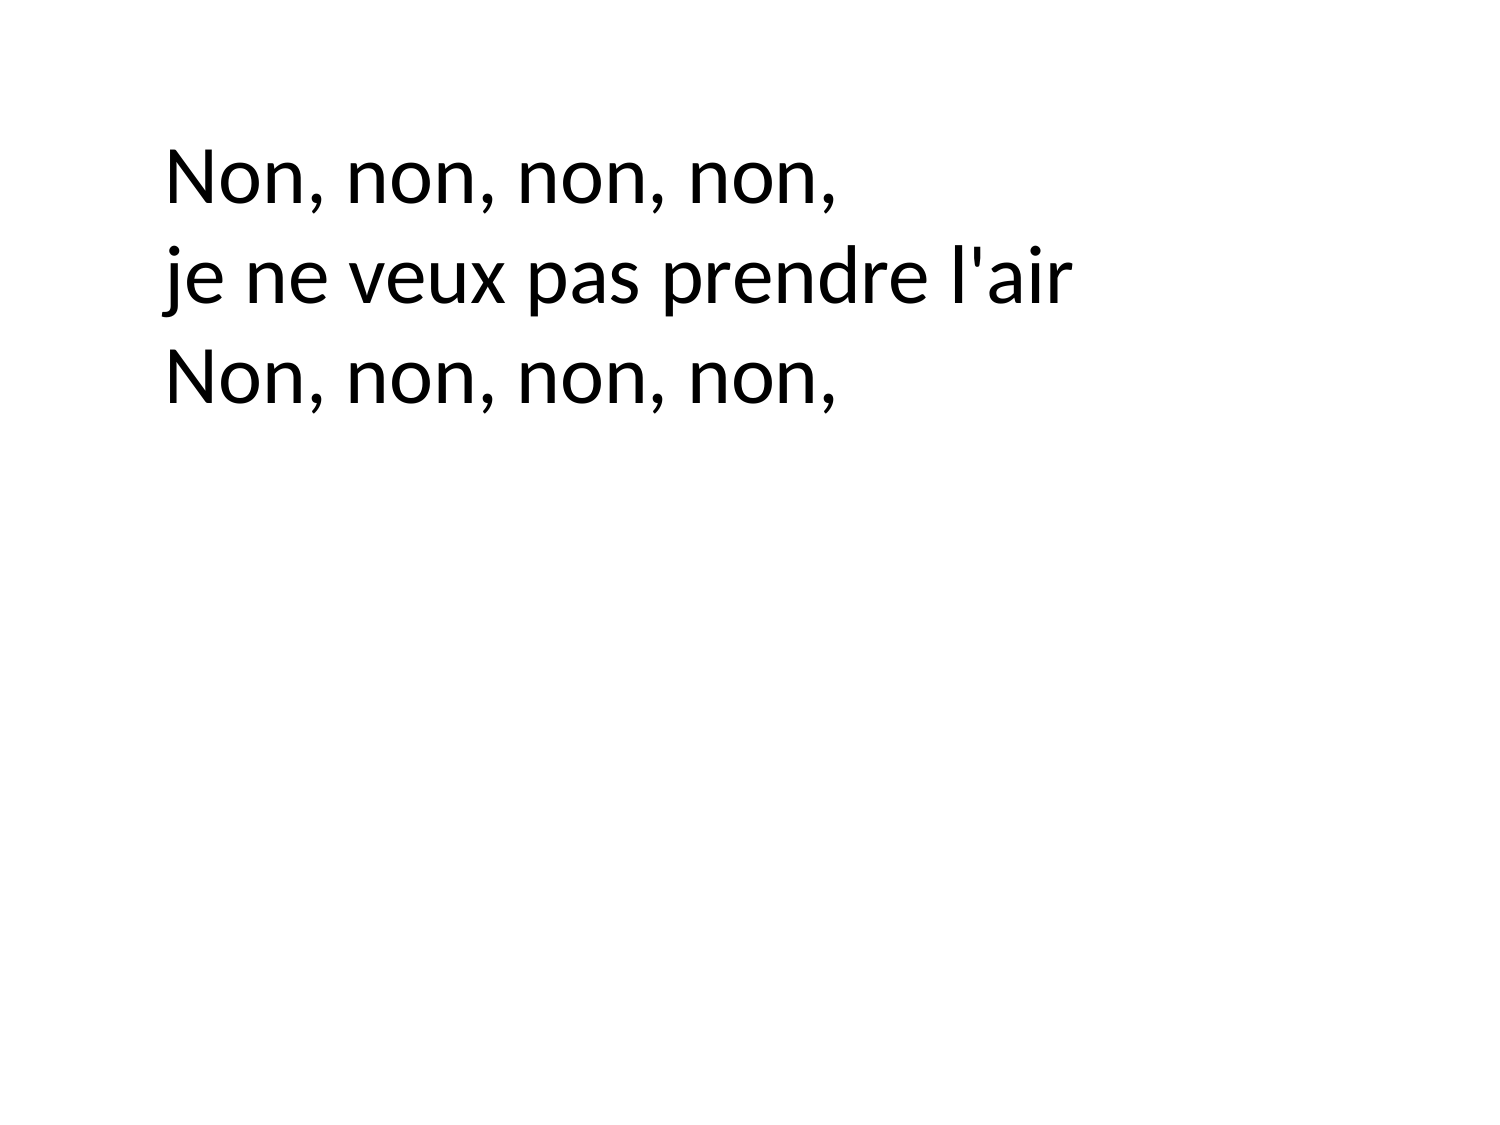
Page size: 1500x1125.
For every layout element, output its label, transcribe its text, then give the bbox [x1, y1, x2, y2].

text_box Non, non, non, non, je ne veux pas prendre l'air Non, non, non, non, [150, 112, 1463, 428]
